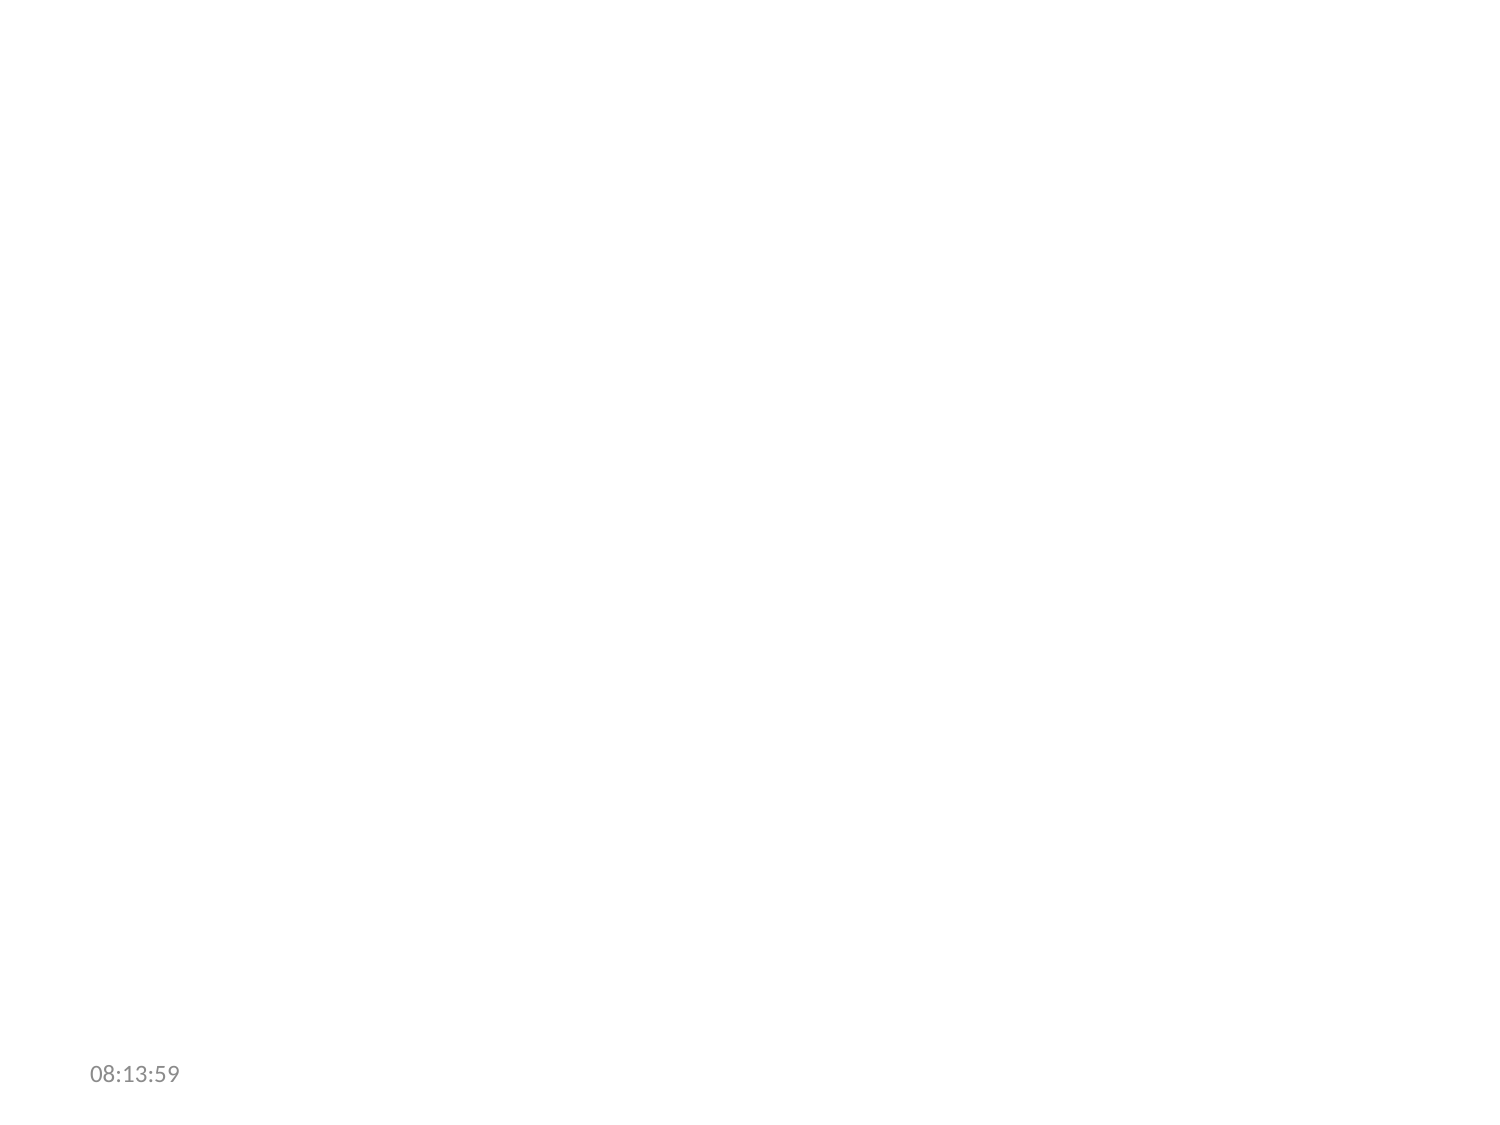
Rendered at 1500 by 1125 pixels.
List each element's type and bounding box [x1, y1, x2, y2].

slide_number [75, 1042, 425, 1103]
